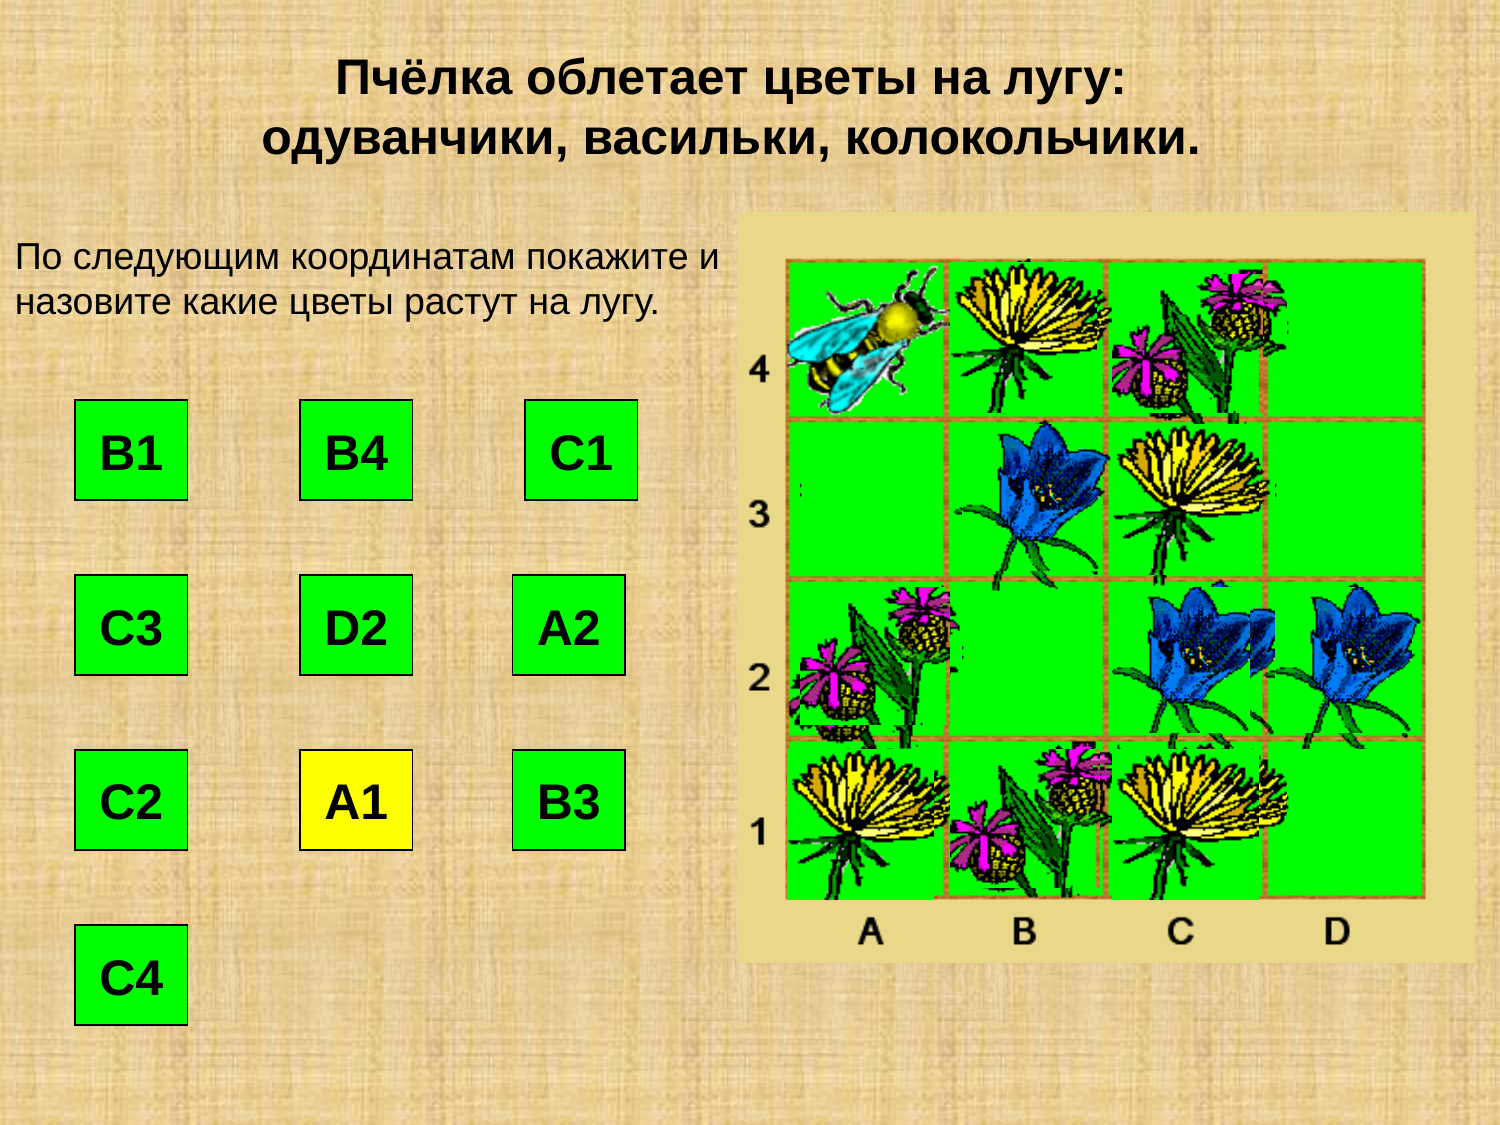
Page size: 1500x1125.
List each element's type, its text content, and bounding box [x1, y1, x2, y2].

text_box В1 [75, 399, 188, 500]
text_box D2 [300, 575, 413, 675]
text_box C2 [75, 750, 188, 850]
text_box В4 [300, 399, 413, 500]
picture [0, 0, 1500, 1125]
text_box В3 [512, 750, 625, 850]
text_box C4 [75, 924, 188, 1025]
text_box По следующим координатам покажите и назовите какие цветы растут на лугу. [0, 224, 732, 330]
text_box C1 [525, 399, 638, 500]
text_box A1 [300, 750, 413, 850]
text_box A2 [512, 575, 625, 675]
text_box C3 [75, 575, 188, 675]
text_box Пчёлка облетает цветы на лугу: одуванчики, васильки, колокольчики. [37, 37, 1425, 173]
